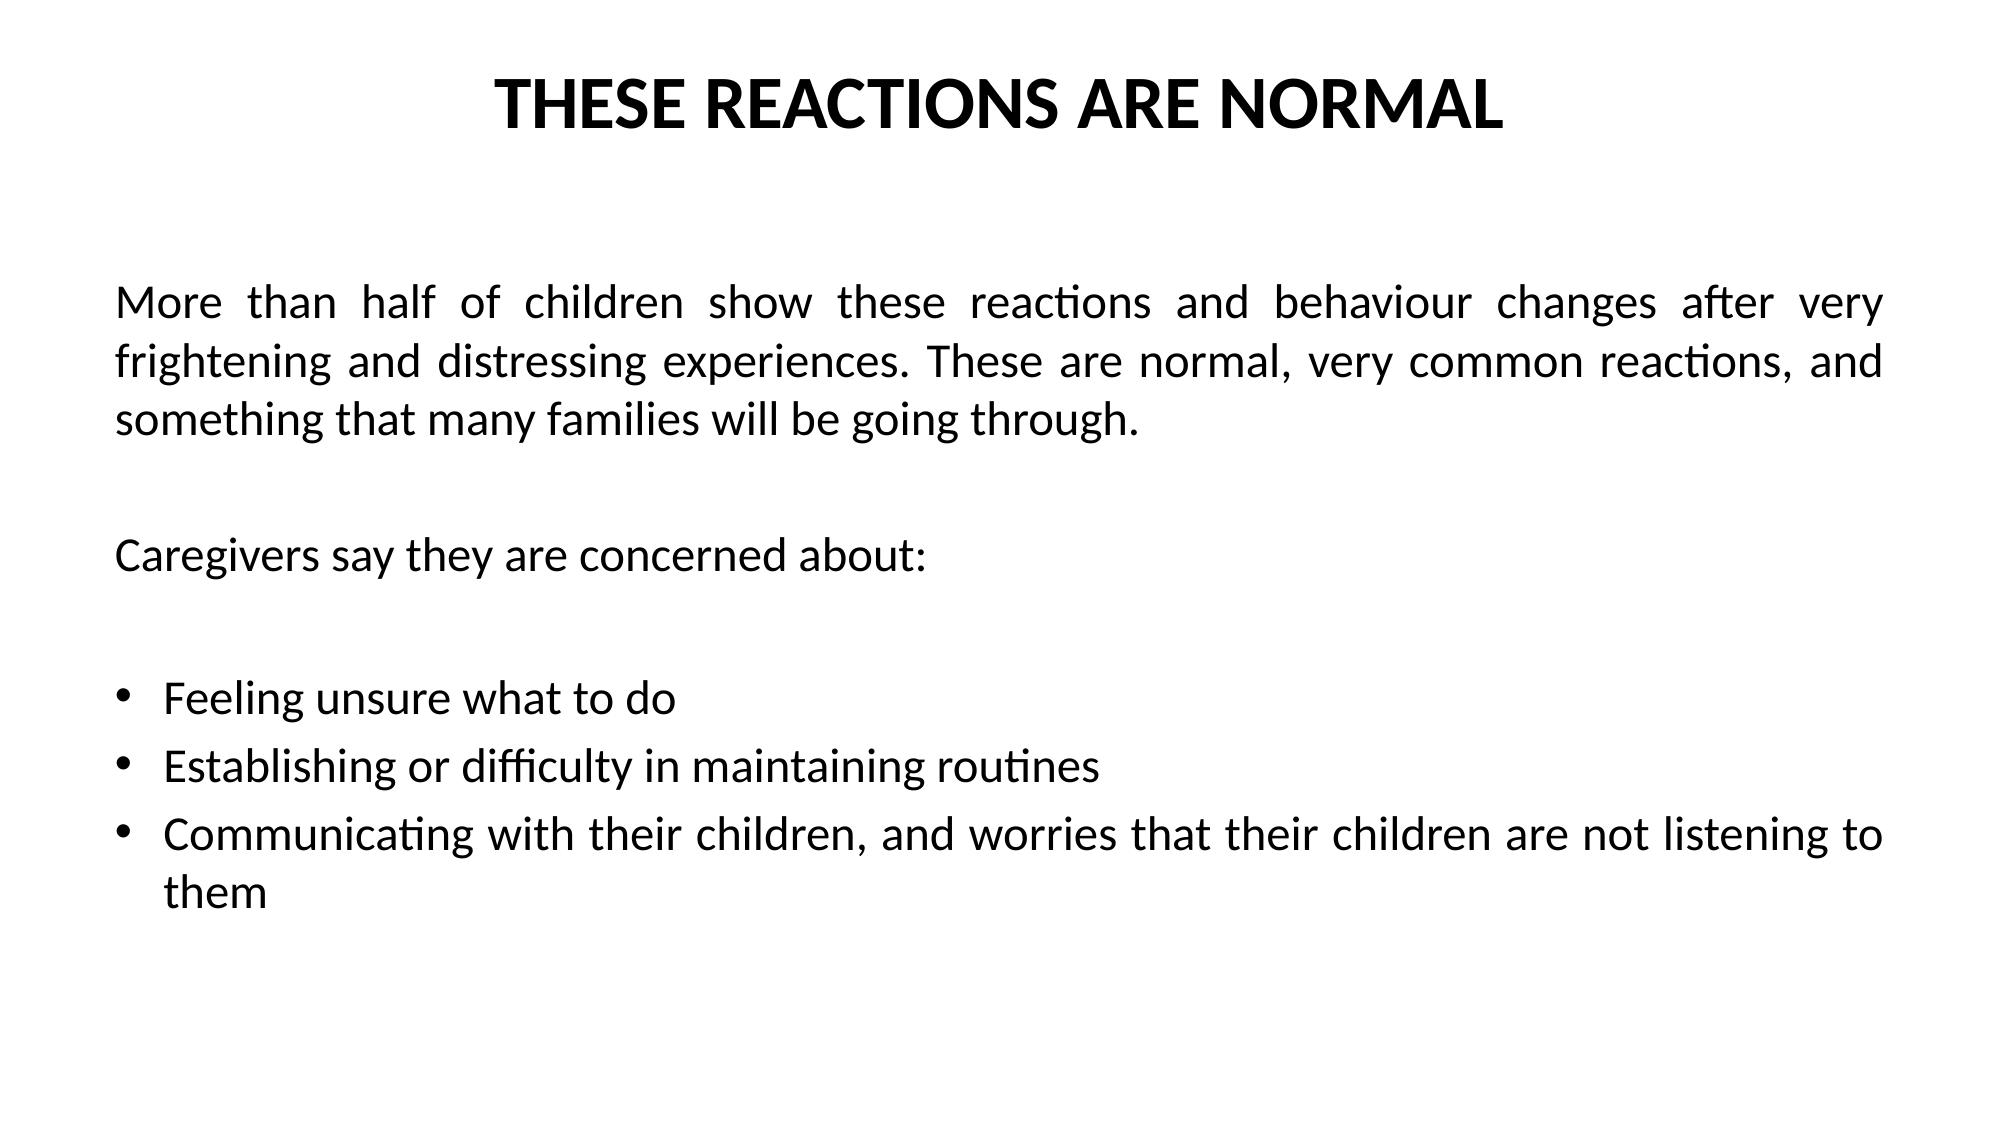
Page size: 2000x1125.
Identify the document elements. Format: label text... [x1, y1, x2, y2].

list More than half of children show these reactions and behaviour changes after very frightening and distressing experiences. These are normal, very common reactions, and something that many families will be going through. Caregivers say they are concerned about: Feeling unsure what to do Establishing or difficulty in maintaining routines Communicating with their children, and worries that their children are not listening to them [99, 262, 1900, 1005]
title These reactions are normal [99, 45, 1900, 233]
